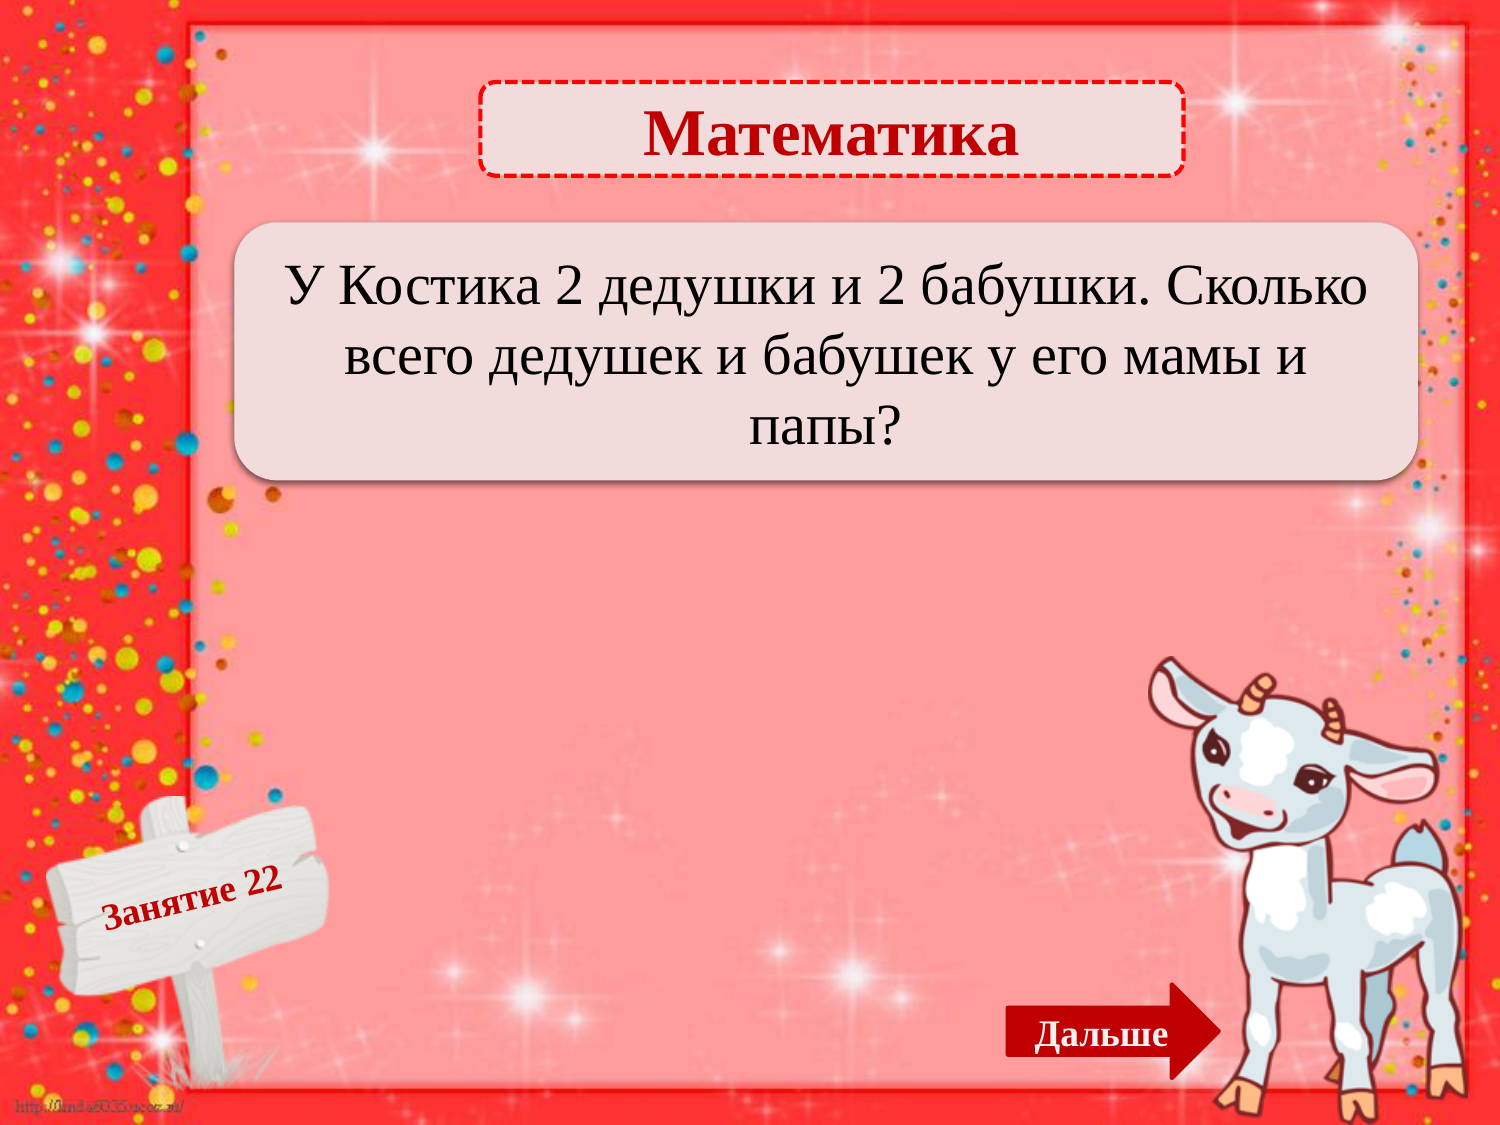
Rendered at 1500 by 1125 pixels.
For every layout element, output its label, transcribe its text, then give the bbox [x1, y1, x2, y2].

text_box Дальше [1005, 982, 1221, 1081]
text_box [232, 220, 1421, 483]
picture [0, 0, 1500, 1125]
text_box Математика [478, 79, 1186, 178]
